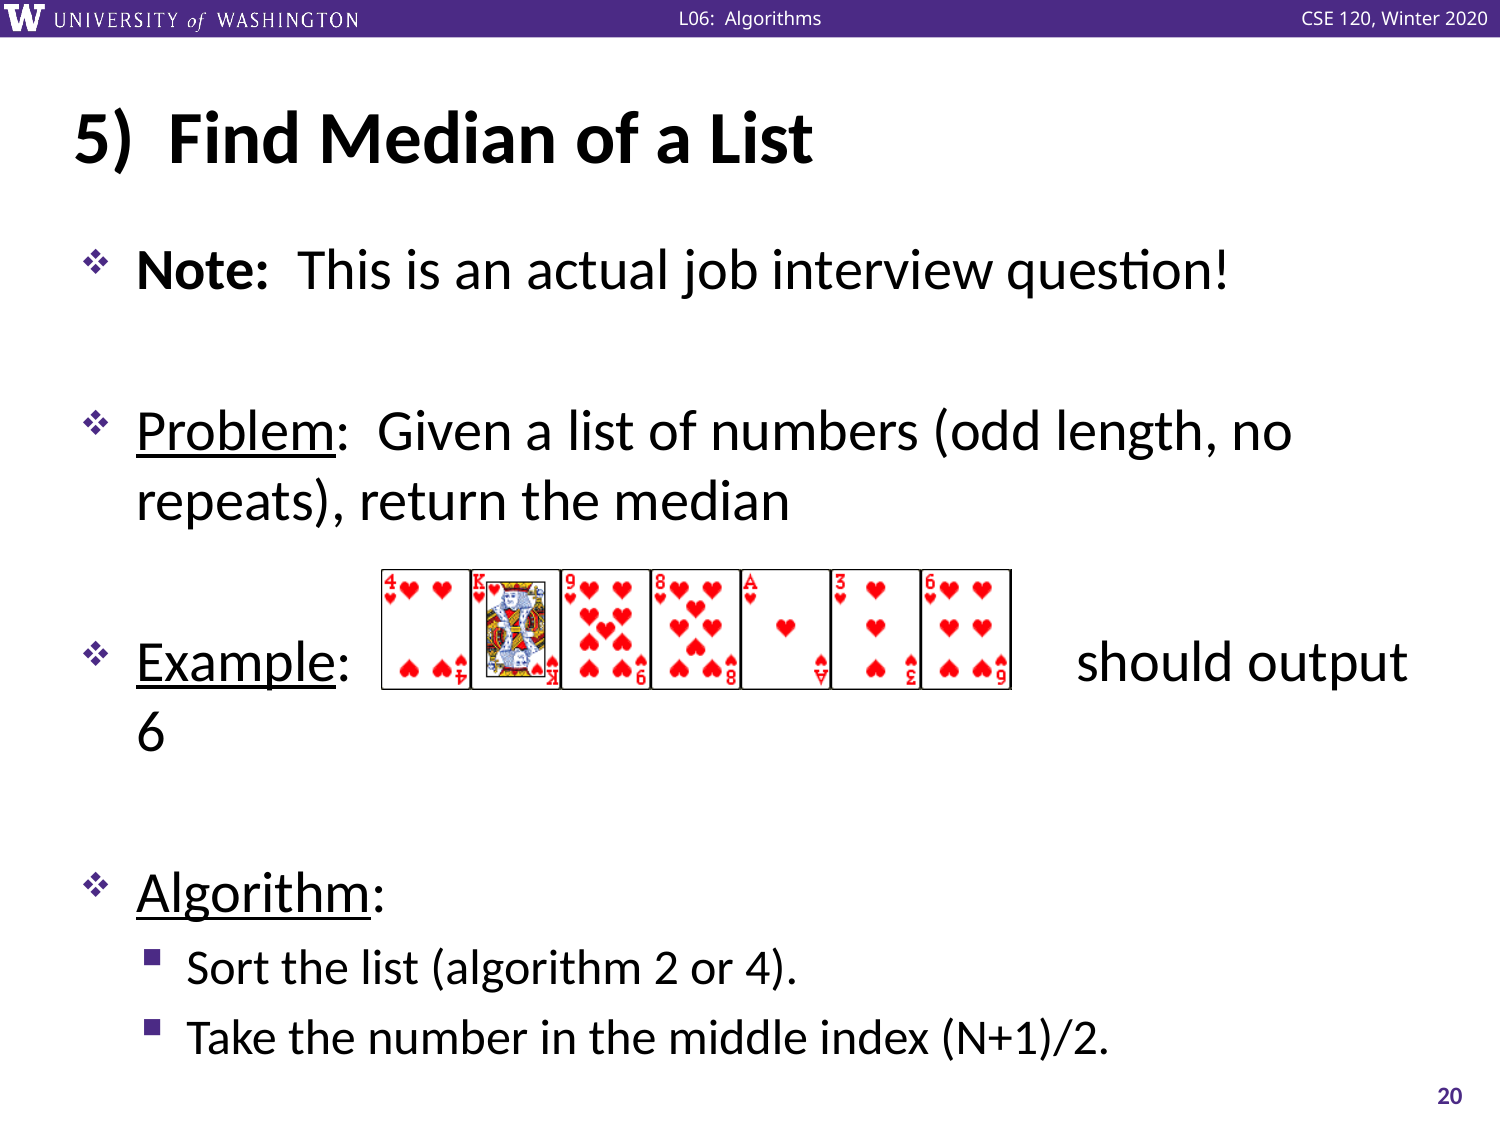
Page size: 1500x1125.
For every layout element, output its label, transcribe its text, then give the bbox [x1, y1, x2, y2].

title 5) Find Median of a List [58, 71, 1438, 197]
picture [4, 4, 358, 32]
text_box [381, 569, 1012, 691]
list Note: This is an actual job interview question! Problem: Given a list of numbers (odd length, no repeats), return the median Example: { should output 6 Algorithm: Sort the list (algorithm 2 or 4). Take the number in the middle index (N+1)/2. [64, 223, 1438, 1040]
slide_number 20 [1400, 1065, 1500, 1125]
